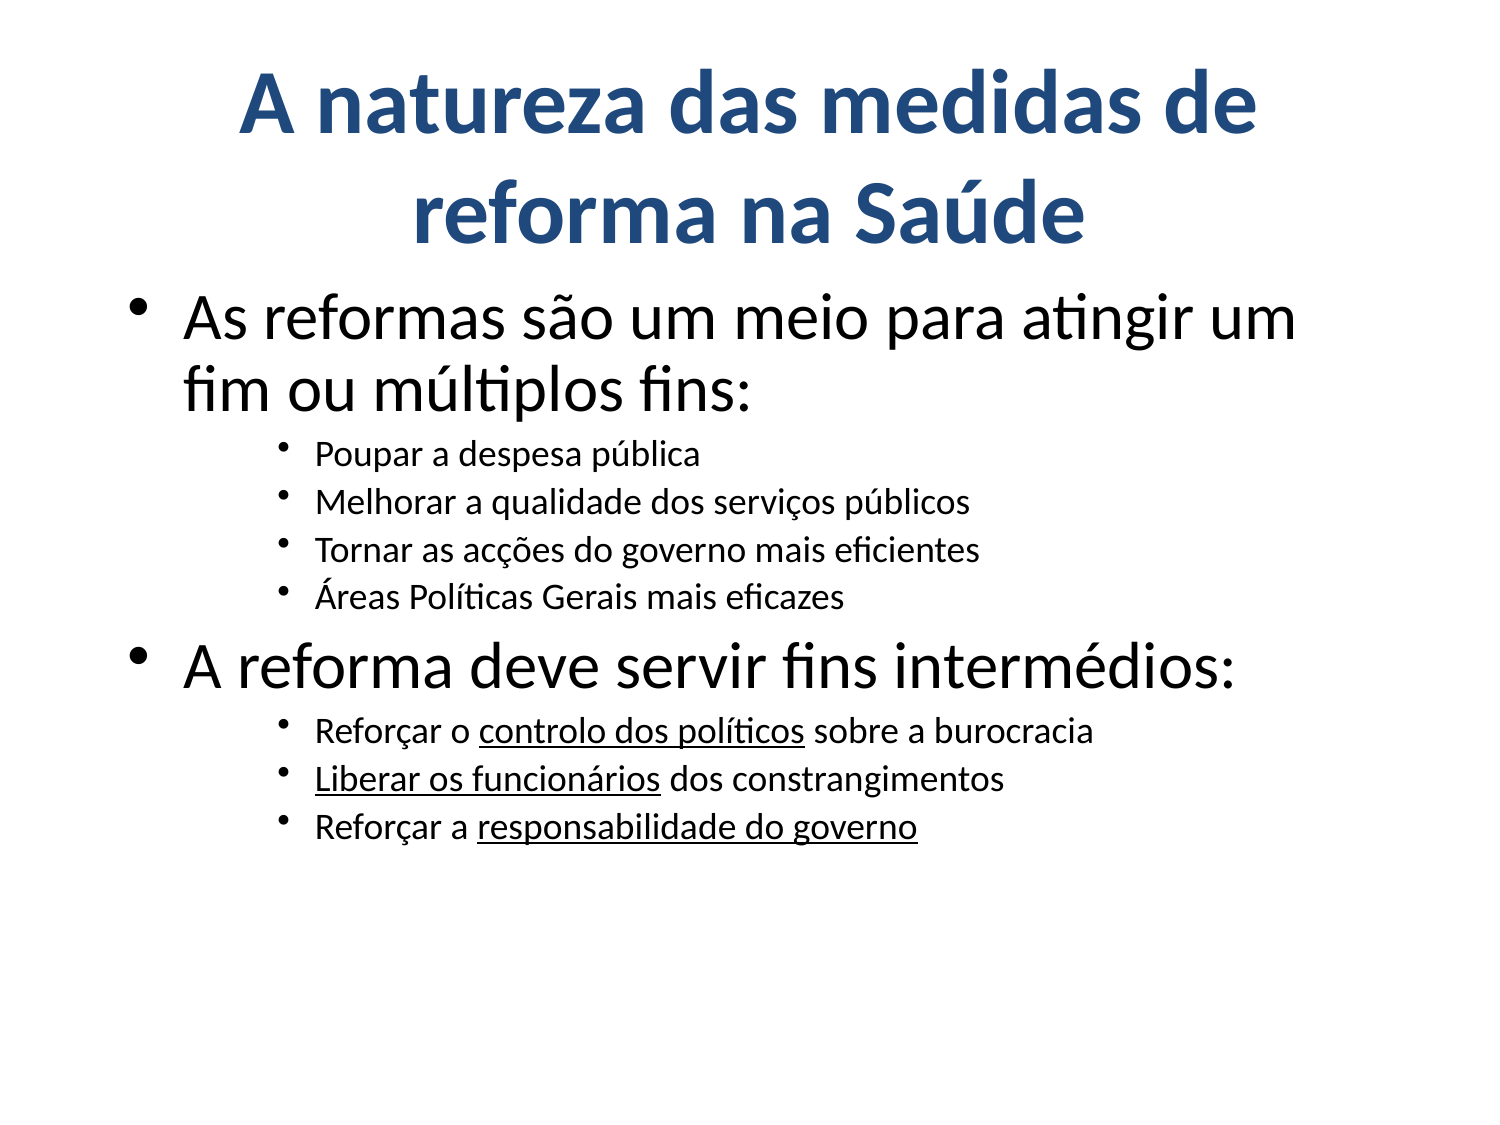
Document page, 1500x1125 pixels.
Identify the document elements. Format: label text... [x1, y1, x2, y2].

text_box A natureza das medidas de reforma na Saúde [112, 58, 1388, 247]
text_box As reformas são um meio para atingir um fim ou múltiplos fins: Poupar a despesa pública Melhorar a qualidade dos serviços públicos Tornar as acções do governo mais eficientes Áreas Políticas Gerais mais eficazes A reforma deve servir fins intermédios: Reforçar o controlo dos políticos sobre a burocracia Liberar os funcionários dos constrangimentos Reforçar a responsabilidade do governo [112, 275, 1388, 1000]
